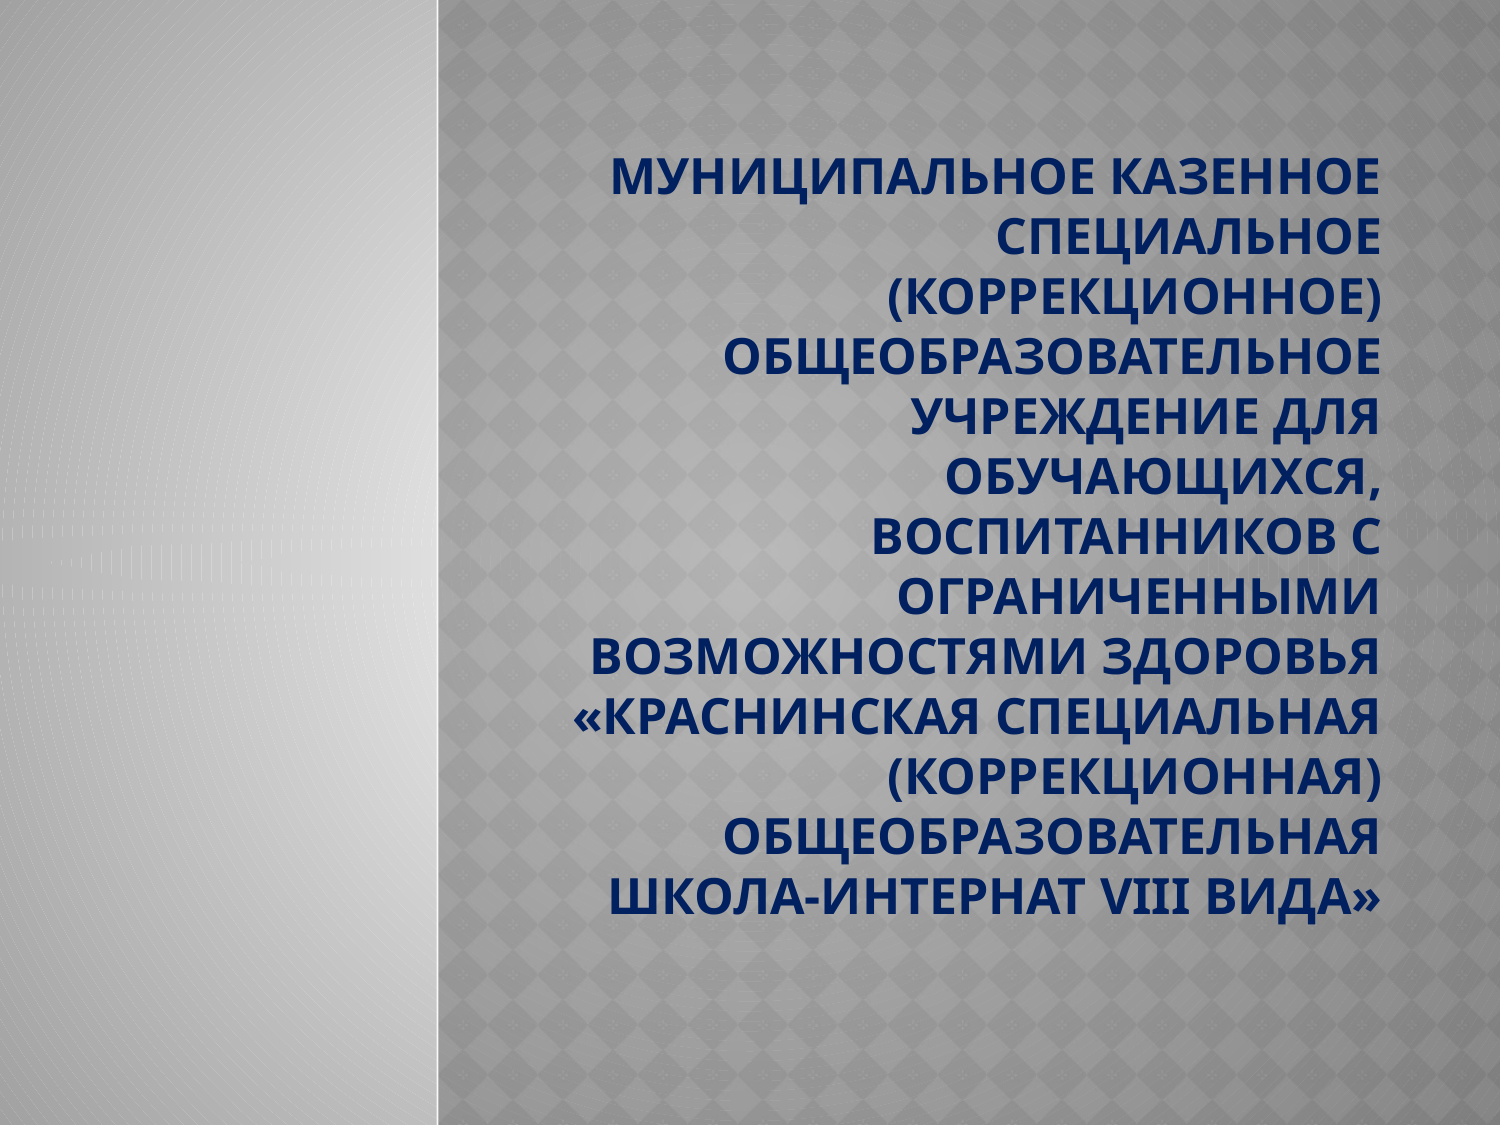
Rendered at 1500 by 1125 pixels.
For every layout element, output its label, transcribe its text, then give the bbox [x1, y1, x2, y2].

title Муниципальное казенное специальное (коррекционное) общеобразовательное учреждение для обучающихся, воспитанников с ограниченными возможностями здоровья «Краснинская специальная (коррекционная) общеобразовательная школа-интернат VIII вида» [552, 87, 1390, 985]
